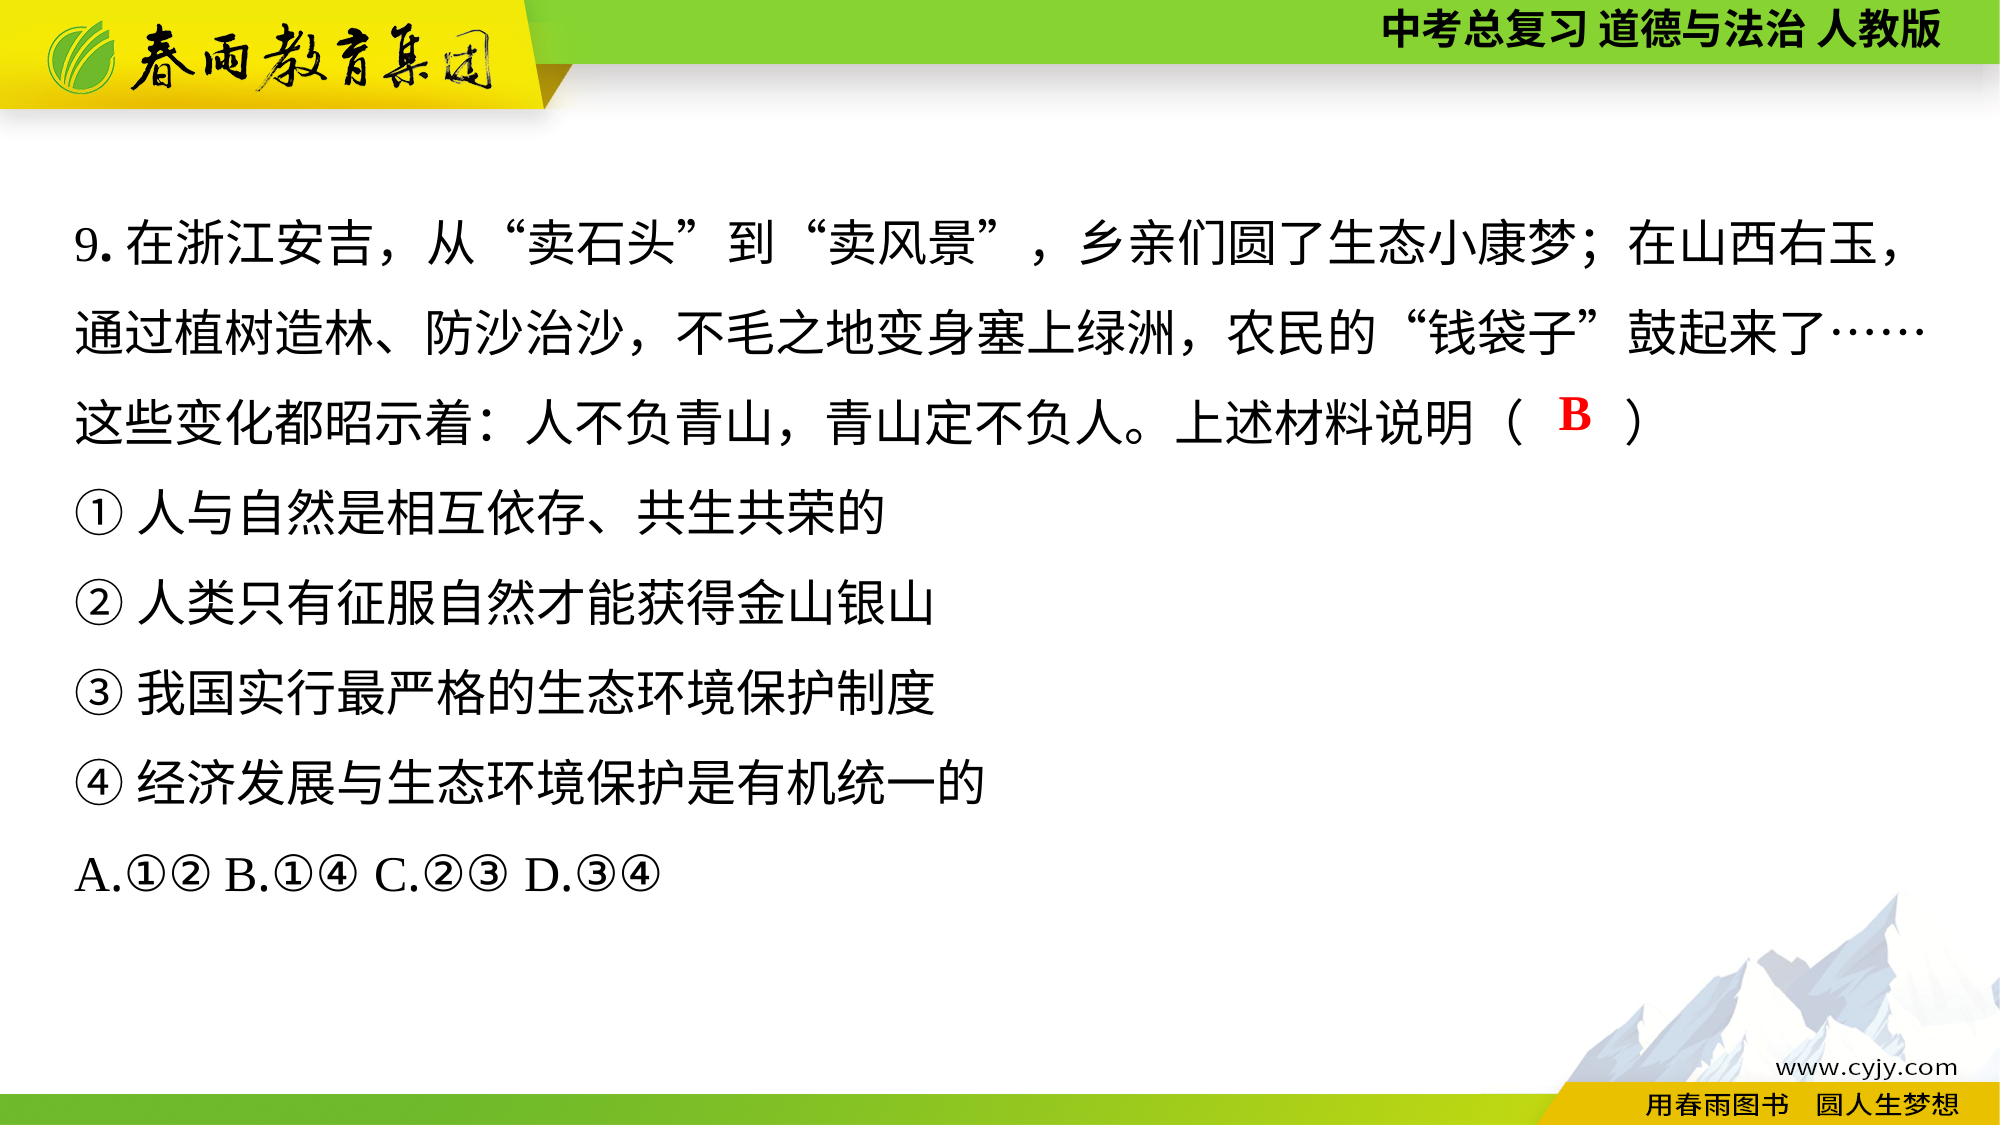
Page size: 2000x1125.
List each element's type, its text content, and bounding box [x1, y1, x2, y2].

text_box B [1543, 373, 1607, 449]
picture [0, 0, 2000, 1125]
list 9.在浙江安吉，从“卖石头”到“卖风景”，乡亲们圆了生态小康梦；在山西右玉，通过植树造林、防沙治沙，不毛之地变身塞上绿洲，农民的“钱袋子”鼓起来了……这些变化都昭示着：人不负青山，青山定不负人。上述材料说明（ ） ①人与自然是相互依存、共生共荣的 ②人类只有征服自然才能获得金山银山 ③我国实行最严格的生态环境保护制度 ④经济发展与生态环境保护是有机统一的 A.①② B.①④ C.②③ D.③④ [59, 174, 1944, 906]
